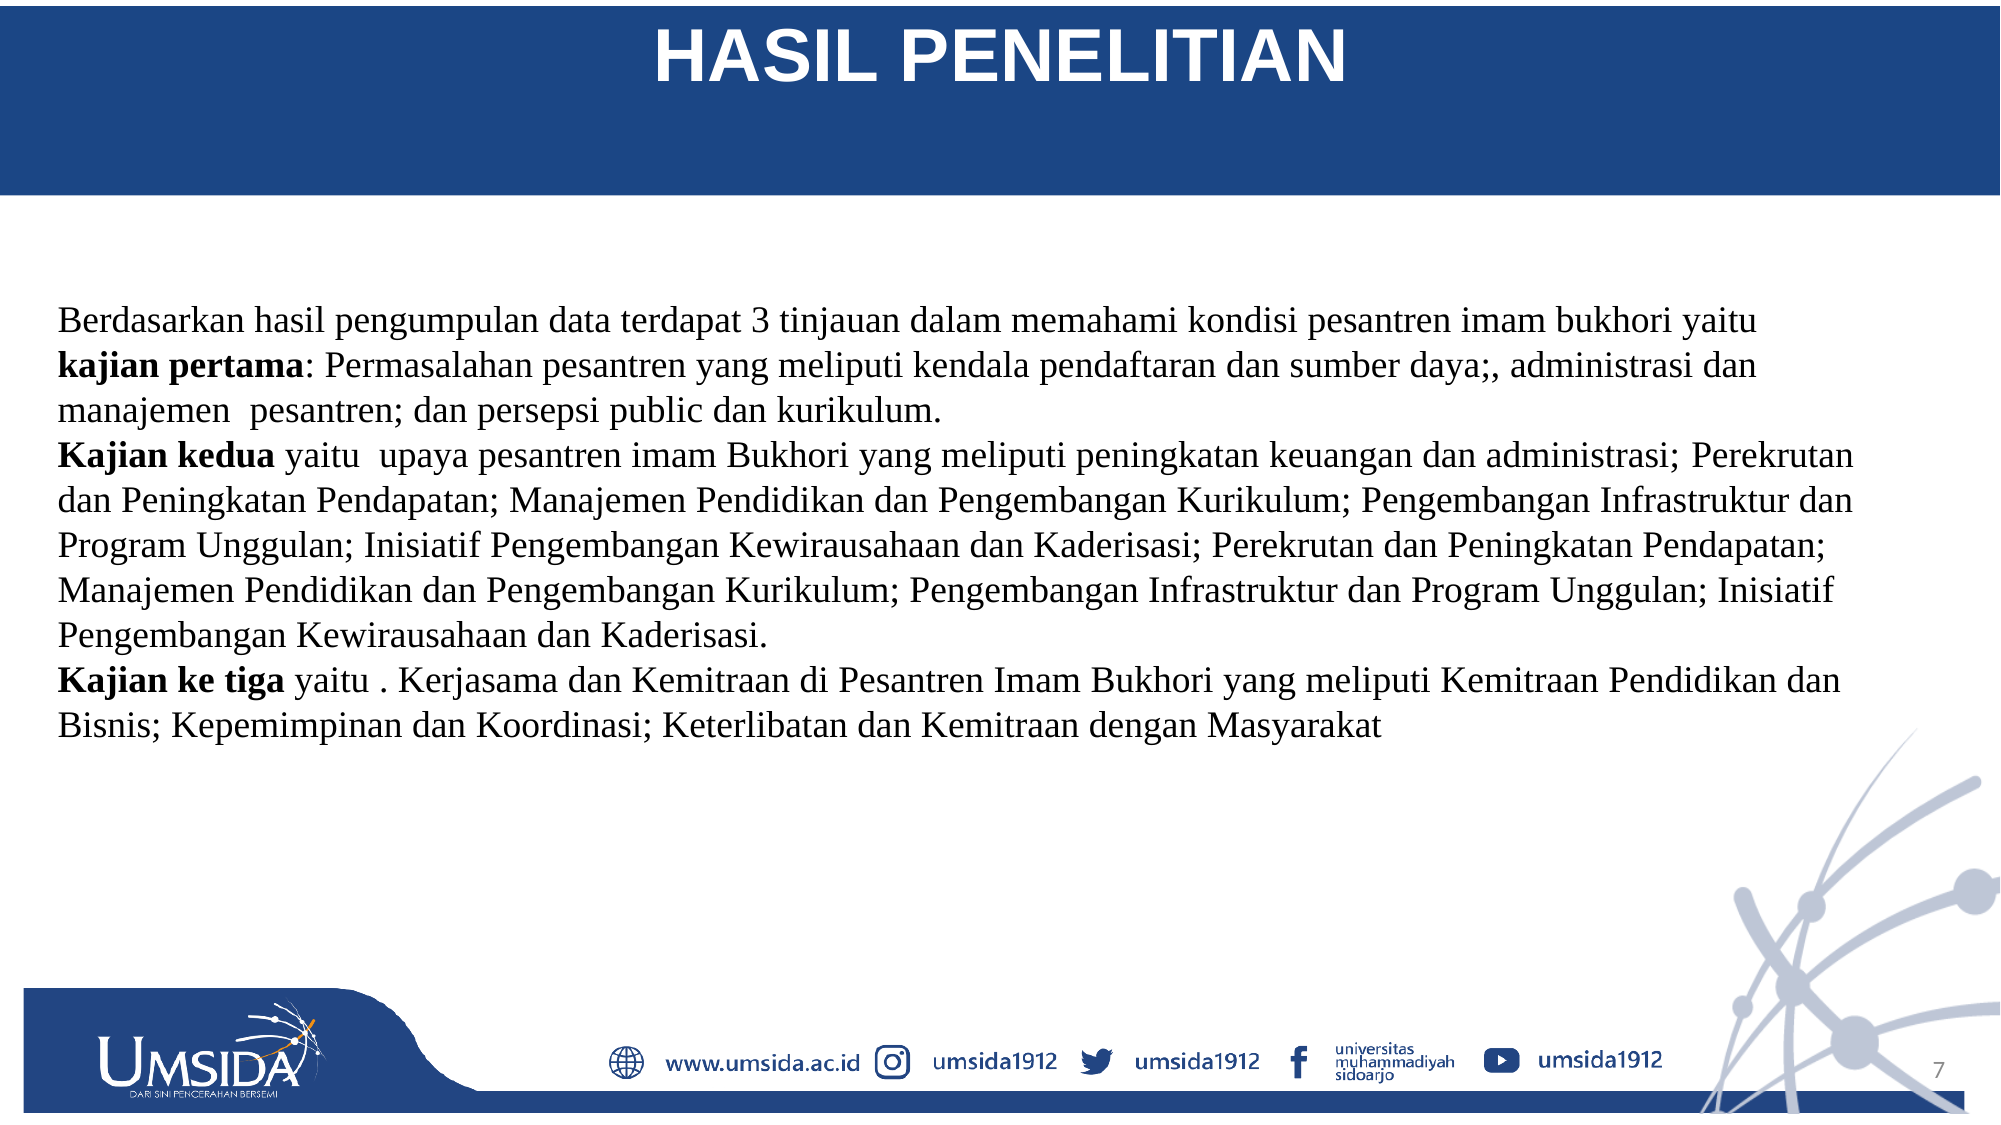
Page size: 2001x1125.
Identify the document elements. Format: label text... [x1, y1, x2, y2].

picture [23, 196, 1965, 1113]
text_box HASIL PENELITIAN [0, 6, 2000, 196]
text_box Berdasarkan hasil pengumpulan data terdapat 3 tinjauan dalam memahami kondisi pesantren imam bukhori yaitu kajian pertama: Permasalahan pesantren yang meliputi kendala pendaftaran dan sumber daya;, administrasi dan manajemen pesantren; dan persepsi public dan kurikulum. Kajian kedua yaitu upaya pesantren imam Bukhori yang meliputi peningkatan keuangan dan administrasi; Perekrutan dan Peningkatan Pendapatan; Manajemen Pendidikan dan Pengembangan Kurikulum; Pengembangan Infrastruktur dan Program Unggulan; Inisiatif Pengembangan Kewirausahaan dan Kaderisasi; Perekrutan dan Peningkatan Pendapatan; Manajemen Pendidikan dan Pengembangan Kurikulum; Pengembangan Infrastruktur dan Program Unggulan; Inisiatif Pengembangan Kewirausahaan dan Kaderisasi. Kajian ke tiga yaitu . Kerjasama dan Kemitraan di Pesantren Imam Bukhori yang meliputi Kemitraan Pendidikan dan Bisnis; Kepemimpinan dan Koordinasi; Keterlibatan dan Kemitraan dengan Masyarakat [42, 287, 1901, 753]
